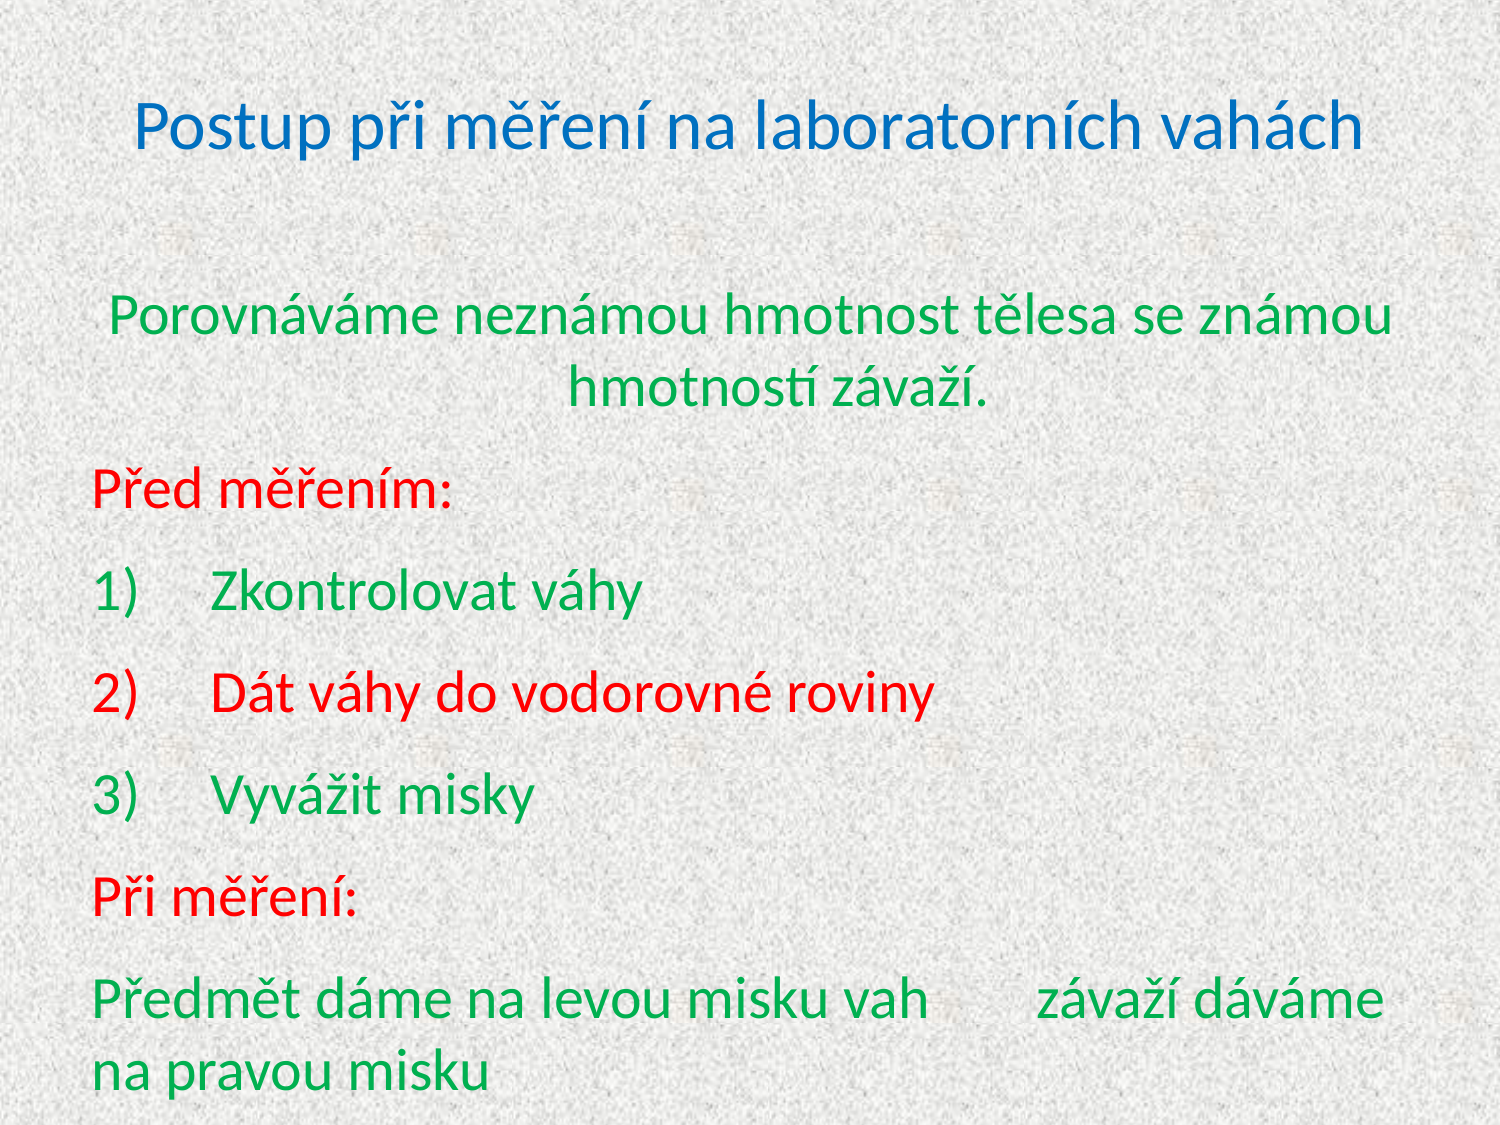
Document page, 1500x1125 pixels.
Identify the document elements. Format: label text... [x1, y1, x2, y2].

title Postup při měření na laboratorních vahách [75, 45, 1425, 197]
list Porovnáváme neznámou hmotnost tělesa se známou hmotností závaží. Před měřením: Zkontrolovat váhy Dát váhy do vodorovné roviny Vyvážit misky Při měření: Předmět dáme na levou misku vah závaží dáváme na pravou misku [76, 267, 1427, 1111]
picture [0, 0, 1500, 1125]
